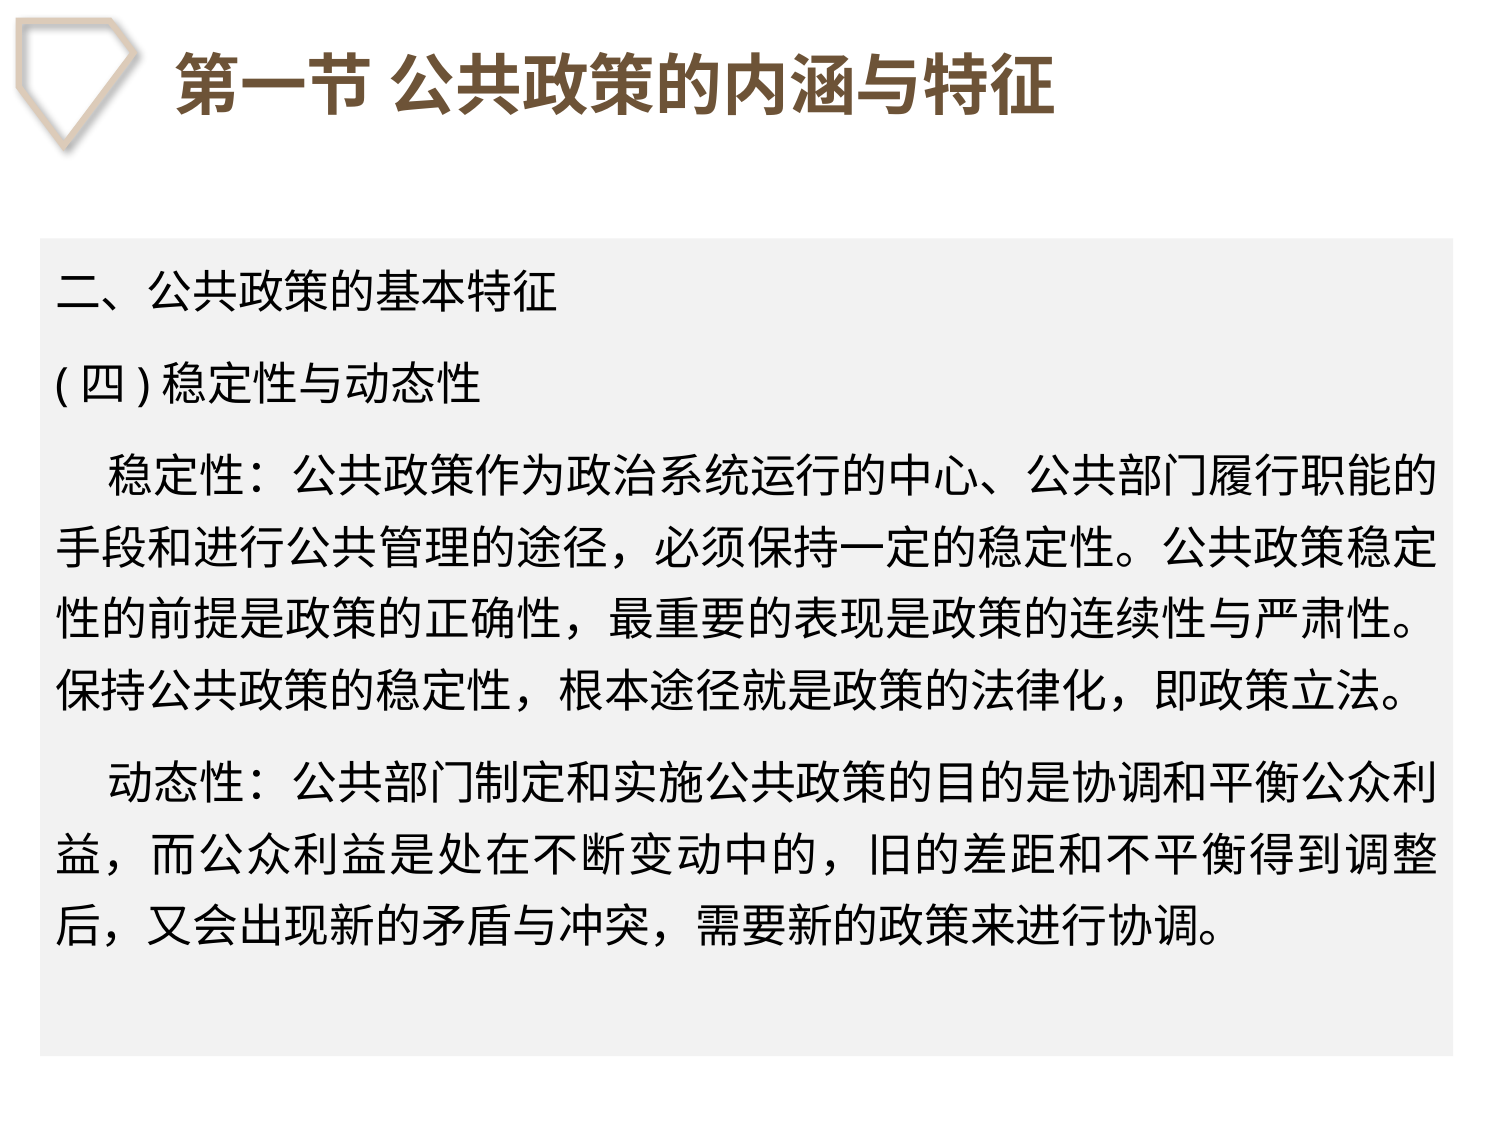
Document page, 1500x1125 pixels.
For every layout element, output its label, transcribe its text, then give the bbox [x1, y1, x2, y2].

list 二、公共政策的基本特征 (四)稳定性与动态性 稳定性：公共政策作为政治系统运行的中心、公共部门履行职能的手段和进行公共管理的途径，必须保持一定的稳定性。公共政策稳定性的前提是政策的正确性，最重要的表现是政策的连续性与严肃性。保持公共政策的稳定性，根本途径就是政策的法律化，即政策立法。 动态性：公共部门制定和实施公共政策的目的是协调和平衡公众利益，而公众利益是处在不断变动中的，旧的差距和不平衡得到调整后，又会出现新的矛盾与冲突，需要新的政策来进行协调。 [40, 238, 1454, 1057]
title 第一节 公共政策的内涵与特征 [158, 18, 1456, 159]
